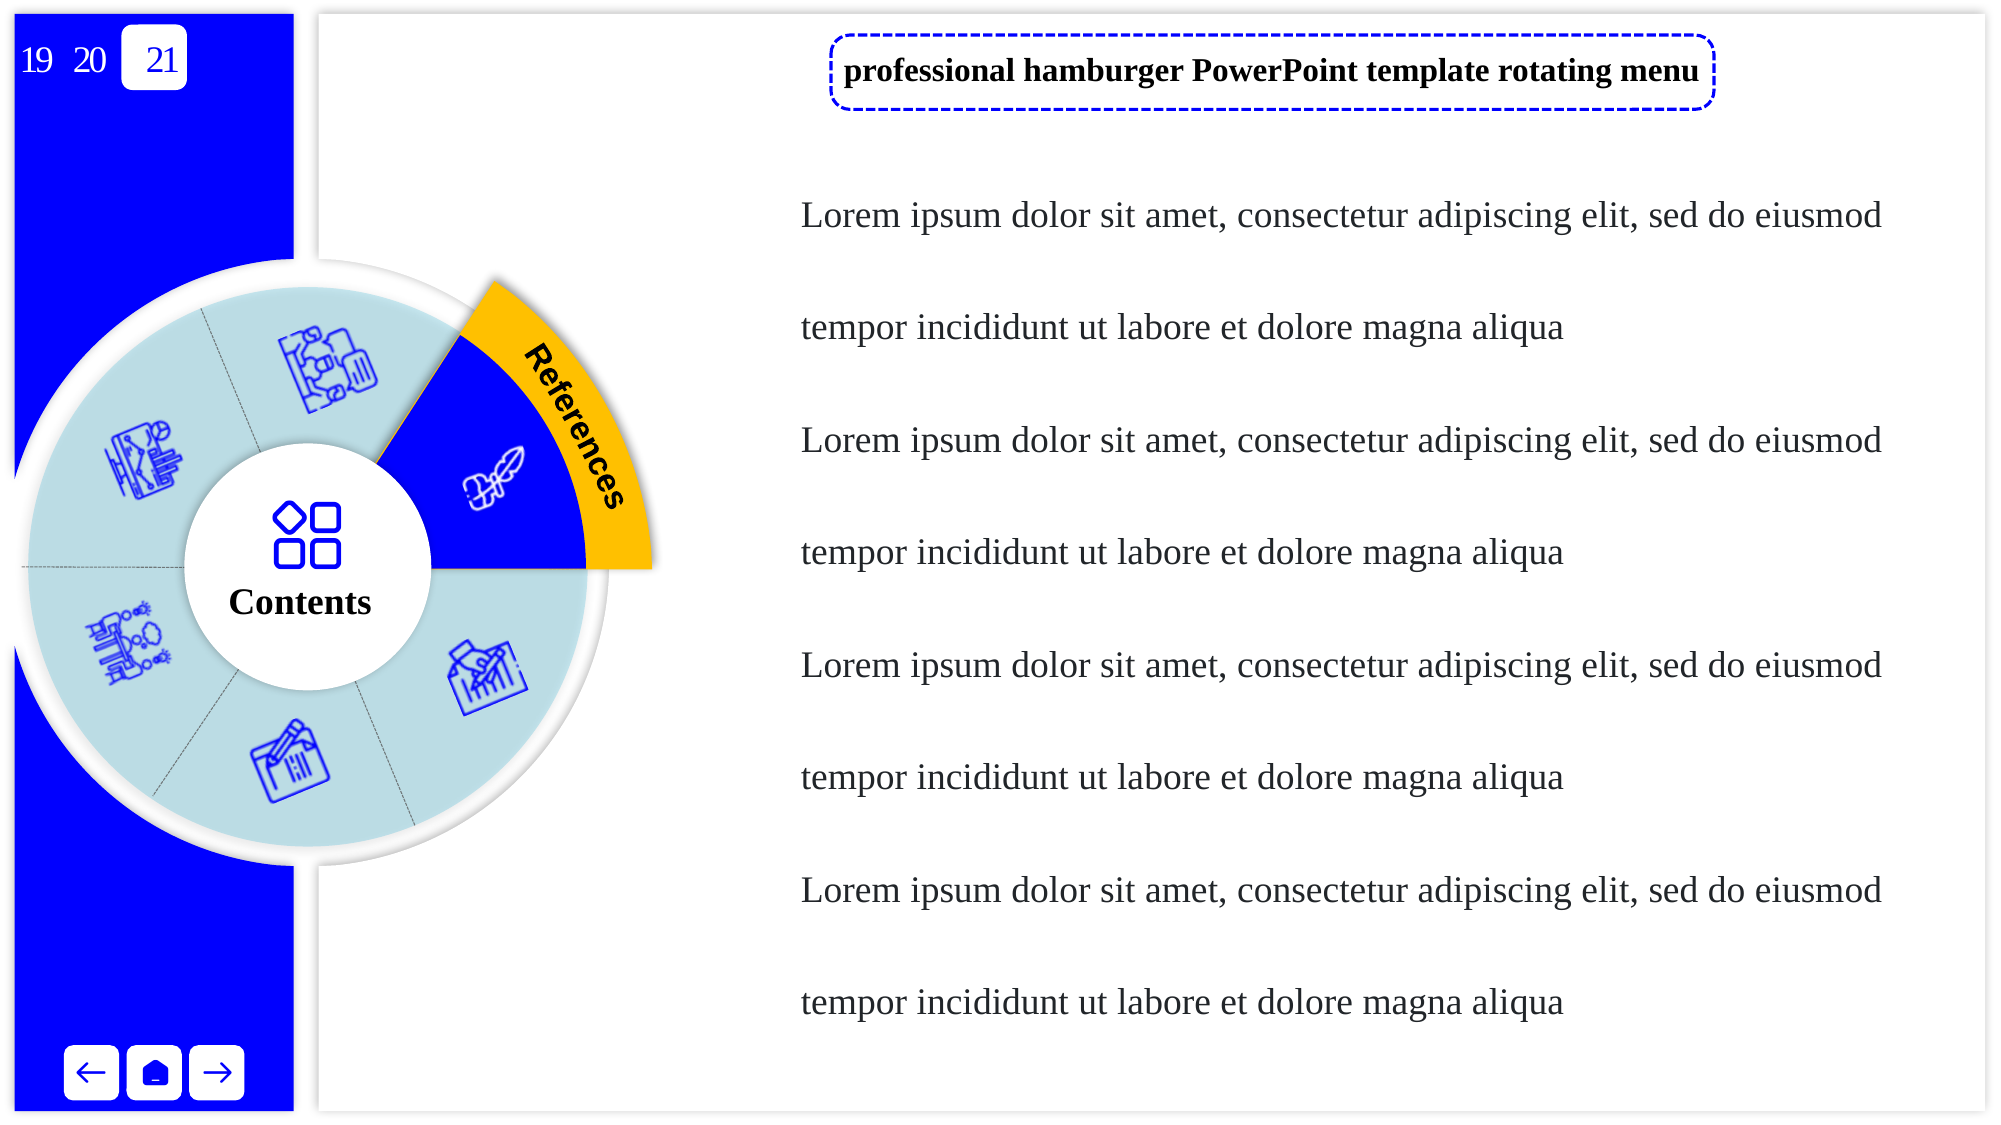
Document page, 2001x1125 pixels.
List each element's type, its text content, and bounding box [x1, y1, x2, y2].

text_box [834, 33, 1711, 41]
picture [75, 1057, 107, 1088]
text_box [830, 96, 1715, 111]
picture [140, 1056, 171, 1088]
picture [269, 497, 346, 574]
text_box [491, 280, 501, 284]
text_box 19 20 21 [4, 27, 304, 88]
text_box [585, 369, 654, 571]
picture [462, 443, 533, 514]
text_box Lorem ipsum dolor sit amet, consectetur adipiscing elit, sed do eiusmod tempor incididunt ut labore et dolore magna aliqua Lorem ipsum dolor sit amet, consectetur adipiscing elit, sed do eiusmod tempor incididunt ut labore et dolore magna aliqua Lorem ipsum dolor sit amet, consectetur adipiscing elit, sed do eiusmod tempor incididunt ut labore et dolore magna aliqua Lorem ipsum dolor sit amet, consectetur adipiscing elit, sed do eiusmod tempor incididunt ut labore et dolore magna aliqua [786, 114, 1979, 1030]
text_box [24, 284, 585, 852]
picture [202, 1056, 233, 1088]
text_box professional hamburger PowerPoint template rotating menu [829, 41, 1829, 96]
